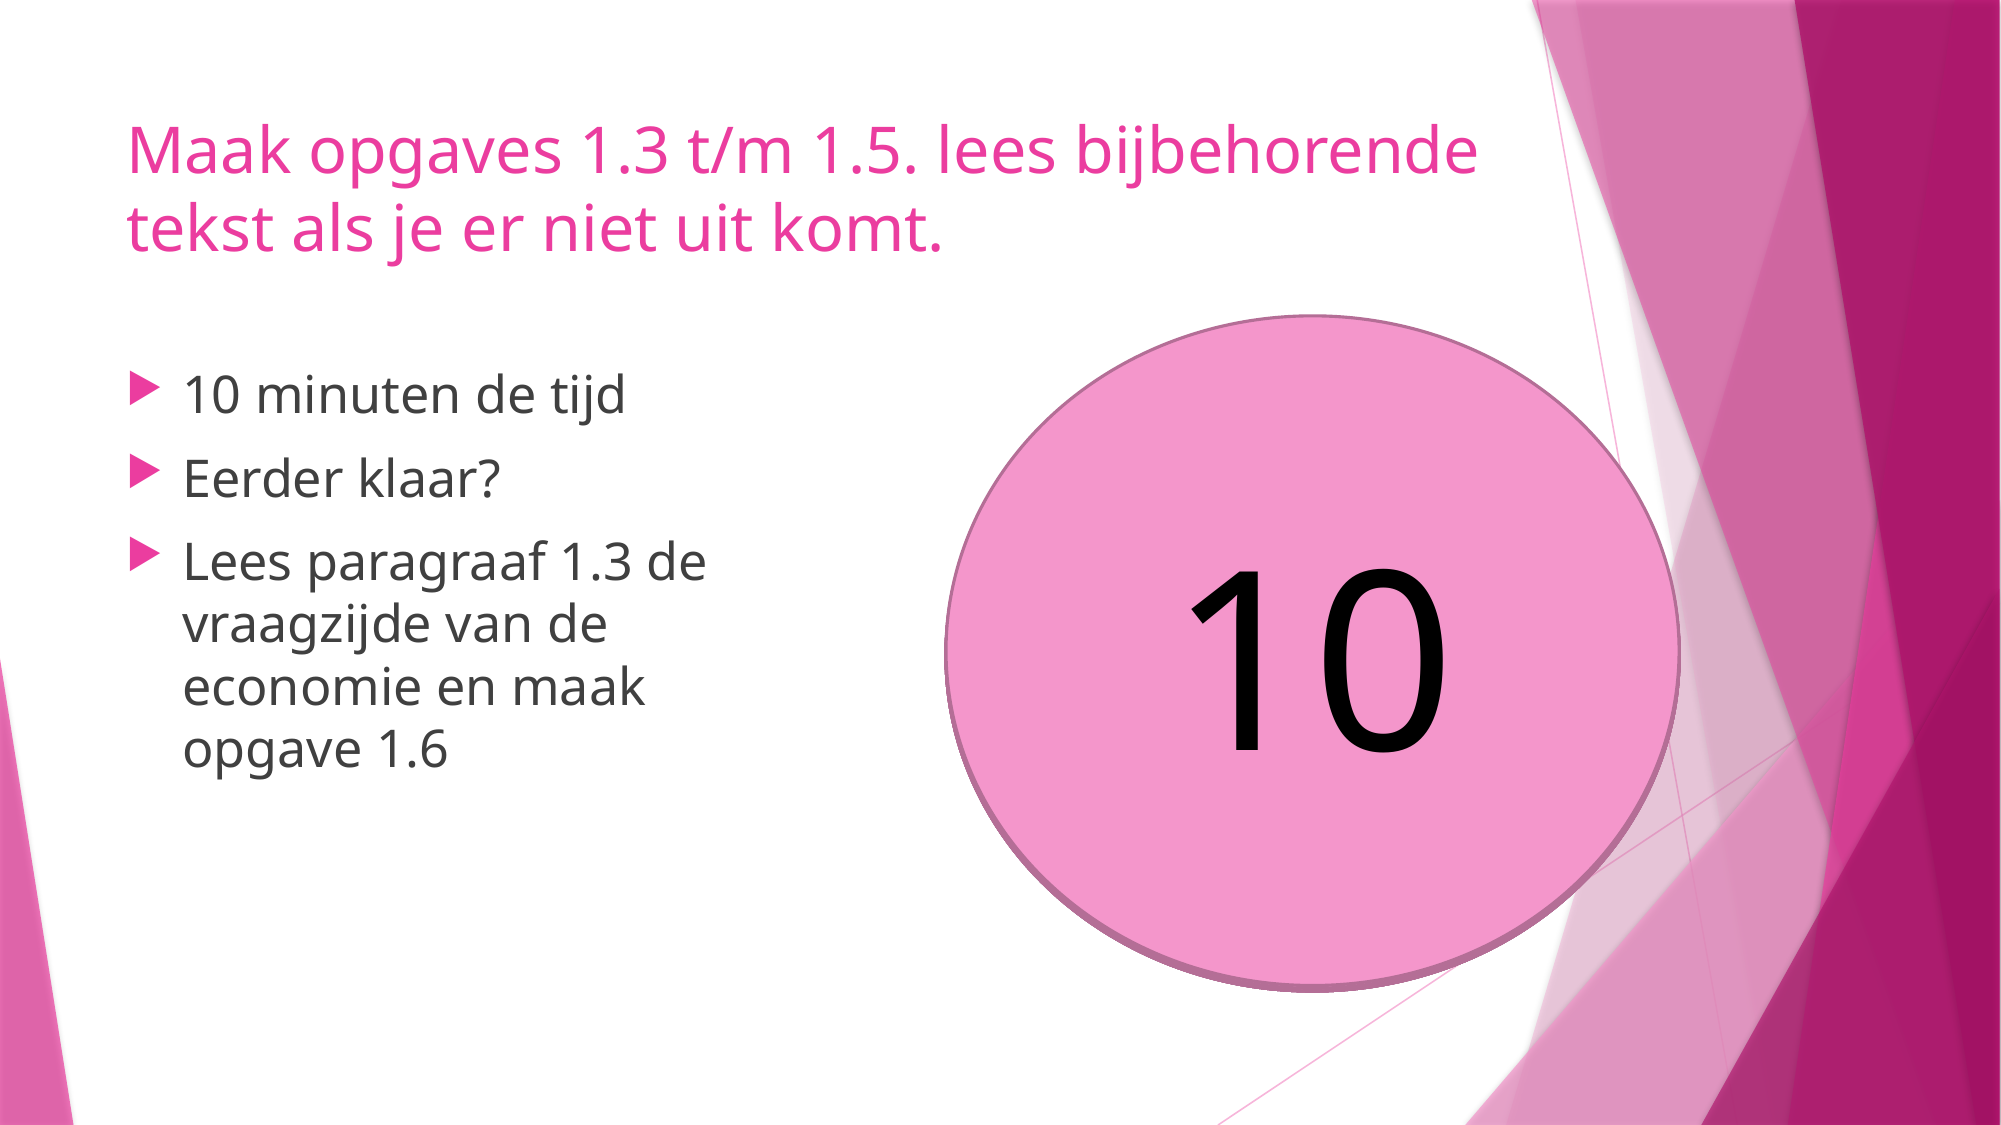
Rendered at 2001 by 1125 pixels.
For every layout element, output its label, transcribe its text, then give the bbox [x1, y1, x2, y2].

list 10 minuten de tijd Eerder klaar? Lees paragraaf 1.3 de vraagzijde van de economie en maak opgave 1.6 [111, 354, 774, 992]
text_box 7 [961, 748, 1667, 993]
text_box 9 [958, 742, 1668, 990]
text_box 10 [944, 314, 1681, 988]
title Maak opgaves 1.3 t/m 1.5. lees bijbehorende tekst als je er niet uit komt. [111, 101, 1522, 319]
